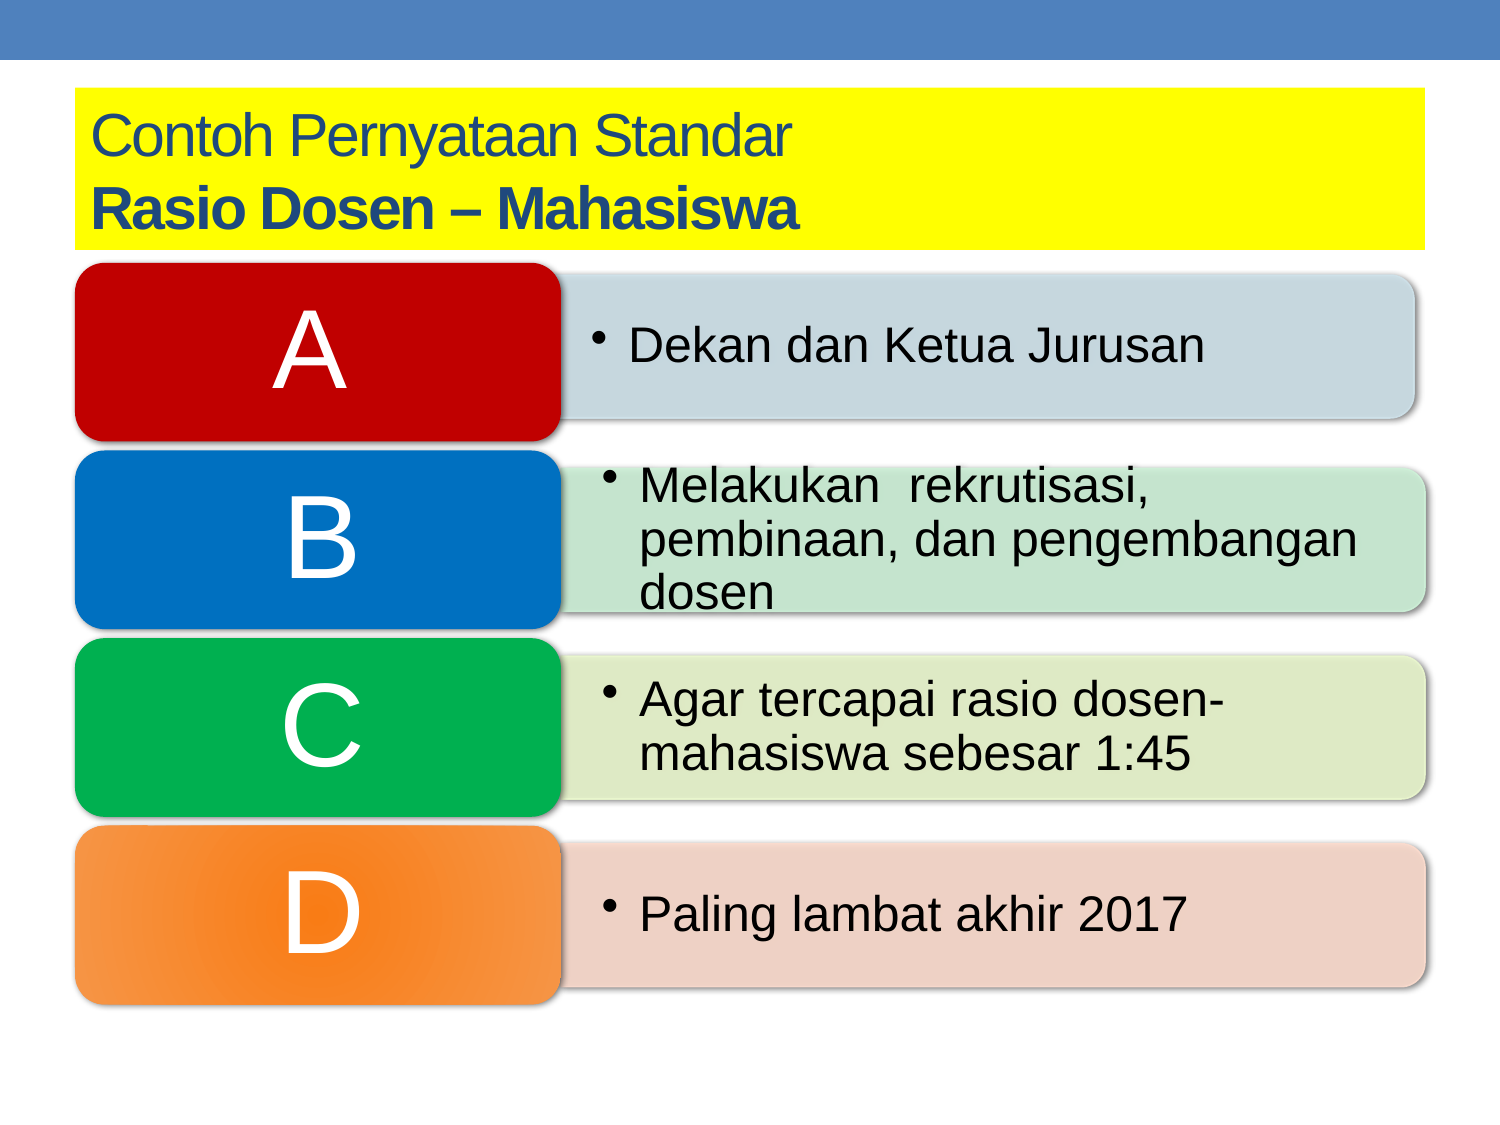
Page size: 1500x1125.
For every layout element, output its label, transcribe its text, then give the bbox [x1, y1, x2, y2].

title Contoh Pernyataan Standar Rasio Dosen – Mahasiswa [75, 87, 1425, 250]
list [74, 262, 1426, 1006]
